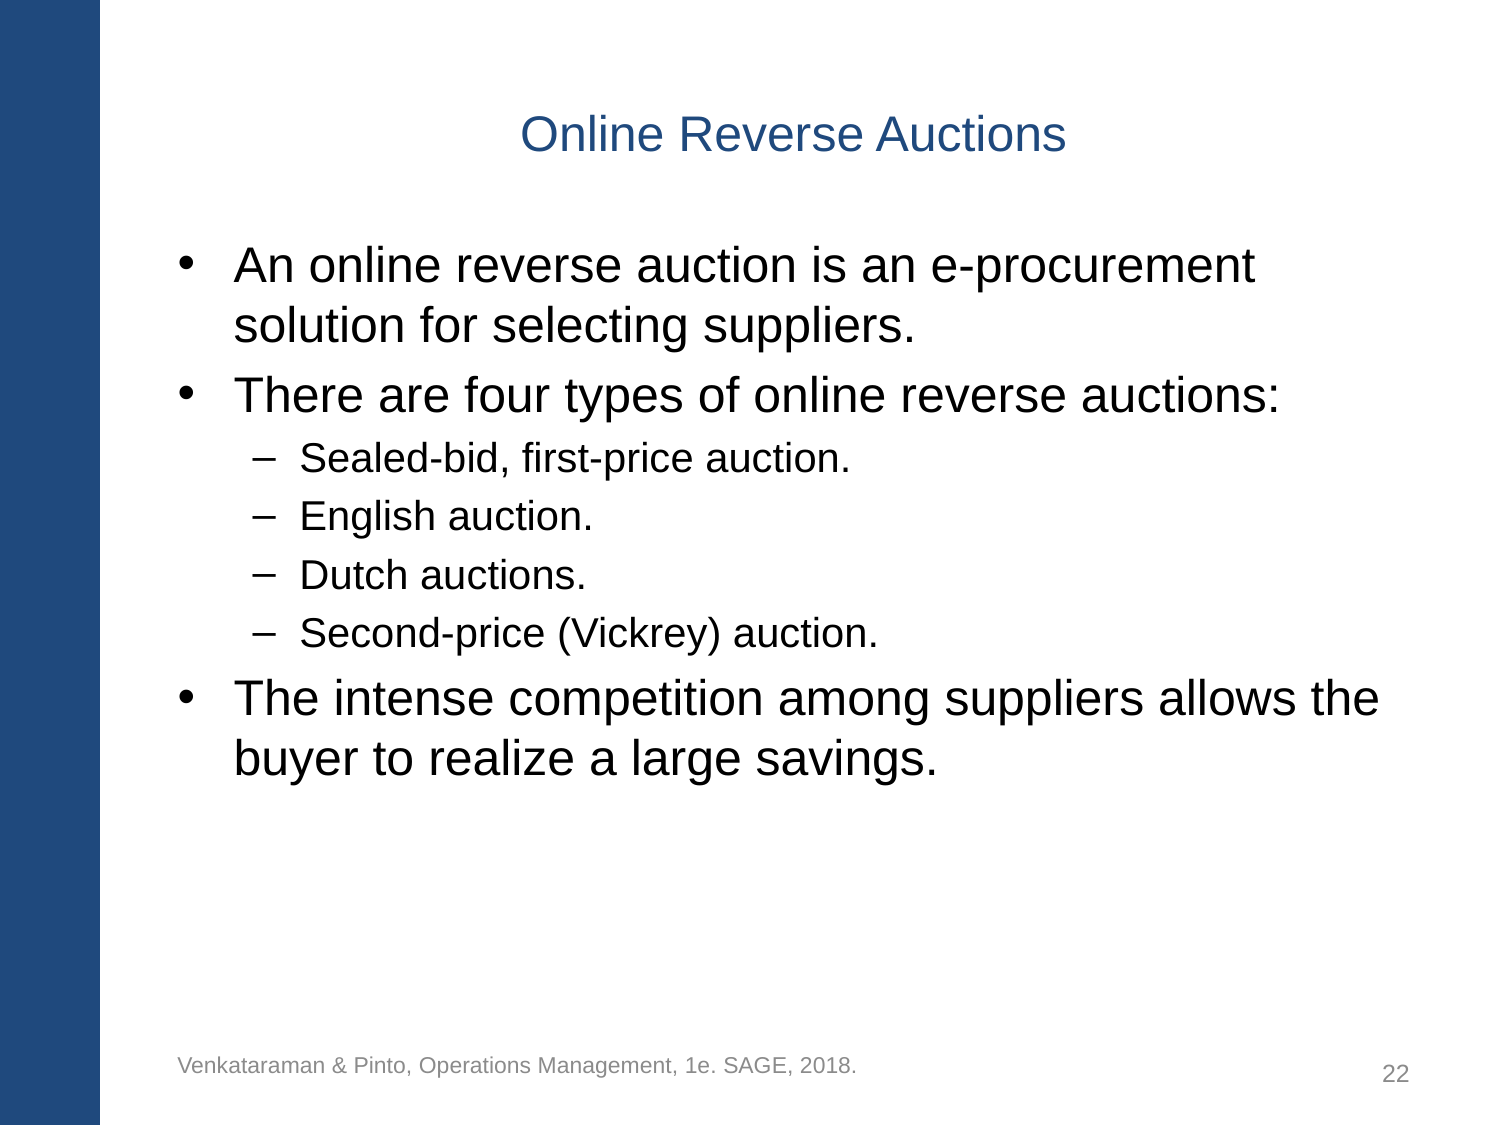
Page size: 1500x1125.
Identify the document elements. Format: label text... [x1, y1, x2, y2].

list An online reverse auction is an e-procurement solution for selecting suppliers. There are four types of online reverse auctions: Sealed-bid, first-price auction. English auction. Dutch auctions. Second-price (Vickrey) auction. The intense competition among suppliers allows the buyer to realize a large savings. [162, 224, 1425, 1013]
title Online Reverse Auctions [162, 37, 1425, 224]
footer Venkataraman & Pinto, Operations Management, 1e. SAGE, 2018. [162, 1042, 1313, 1103]
slide_number 22 [1350, 1042, 1425, 1103]
